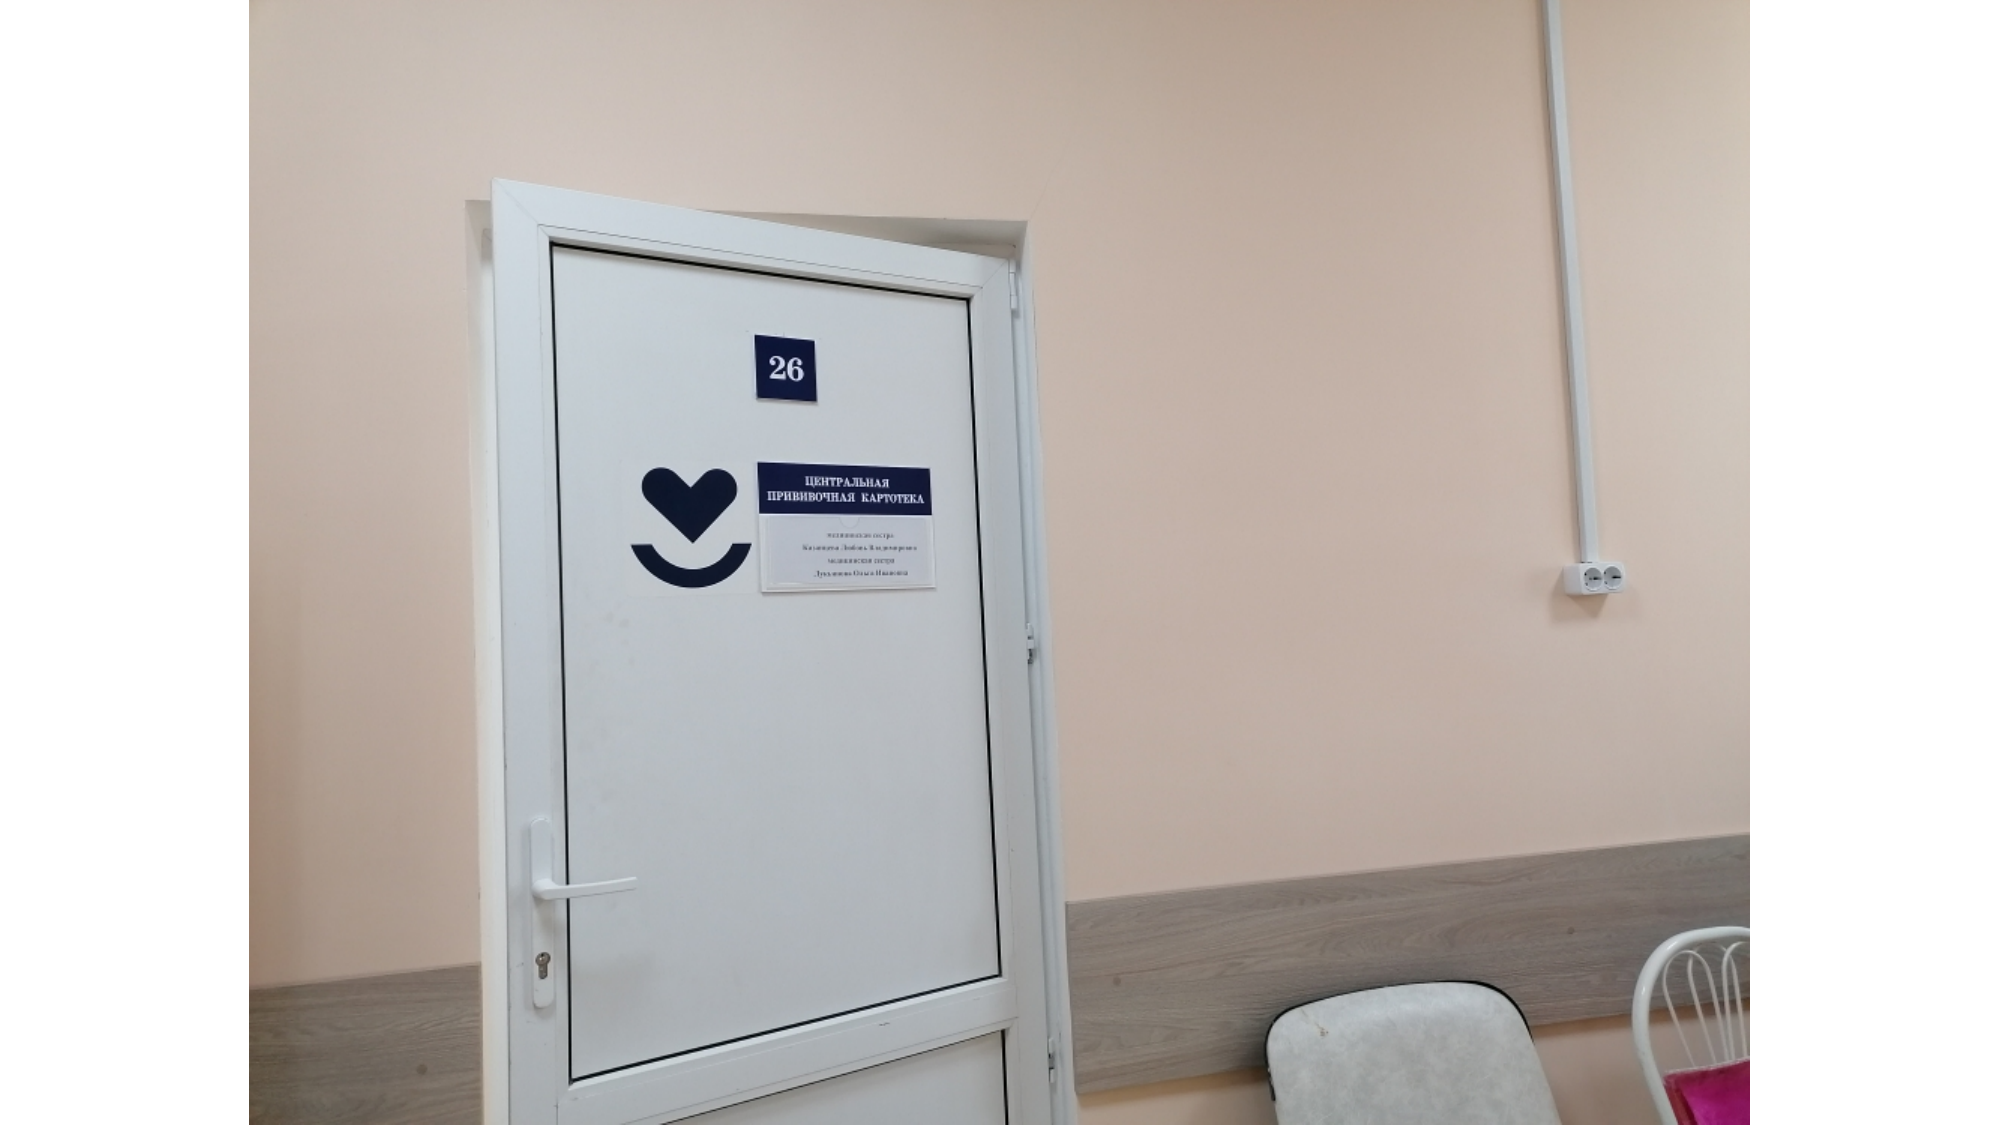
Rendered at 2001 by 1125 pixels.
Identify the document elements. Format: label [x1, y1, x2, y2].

picture [249, 0, 1750, 1125]
